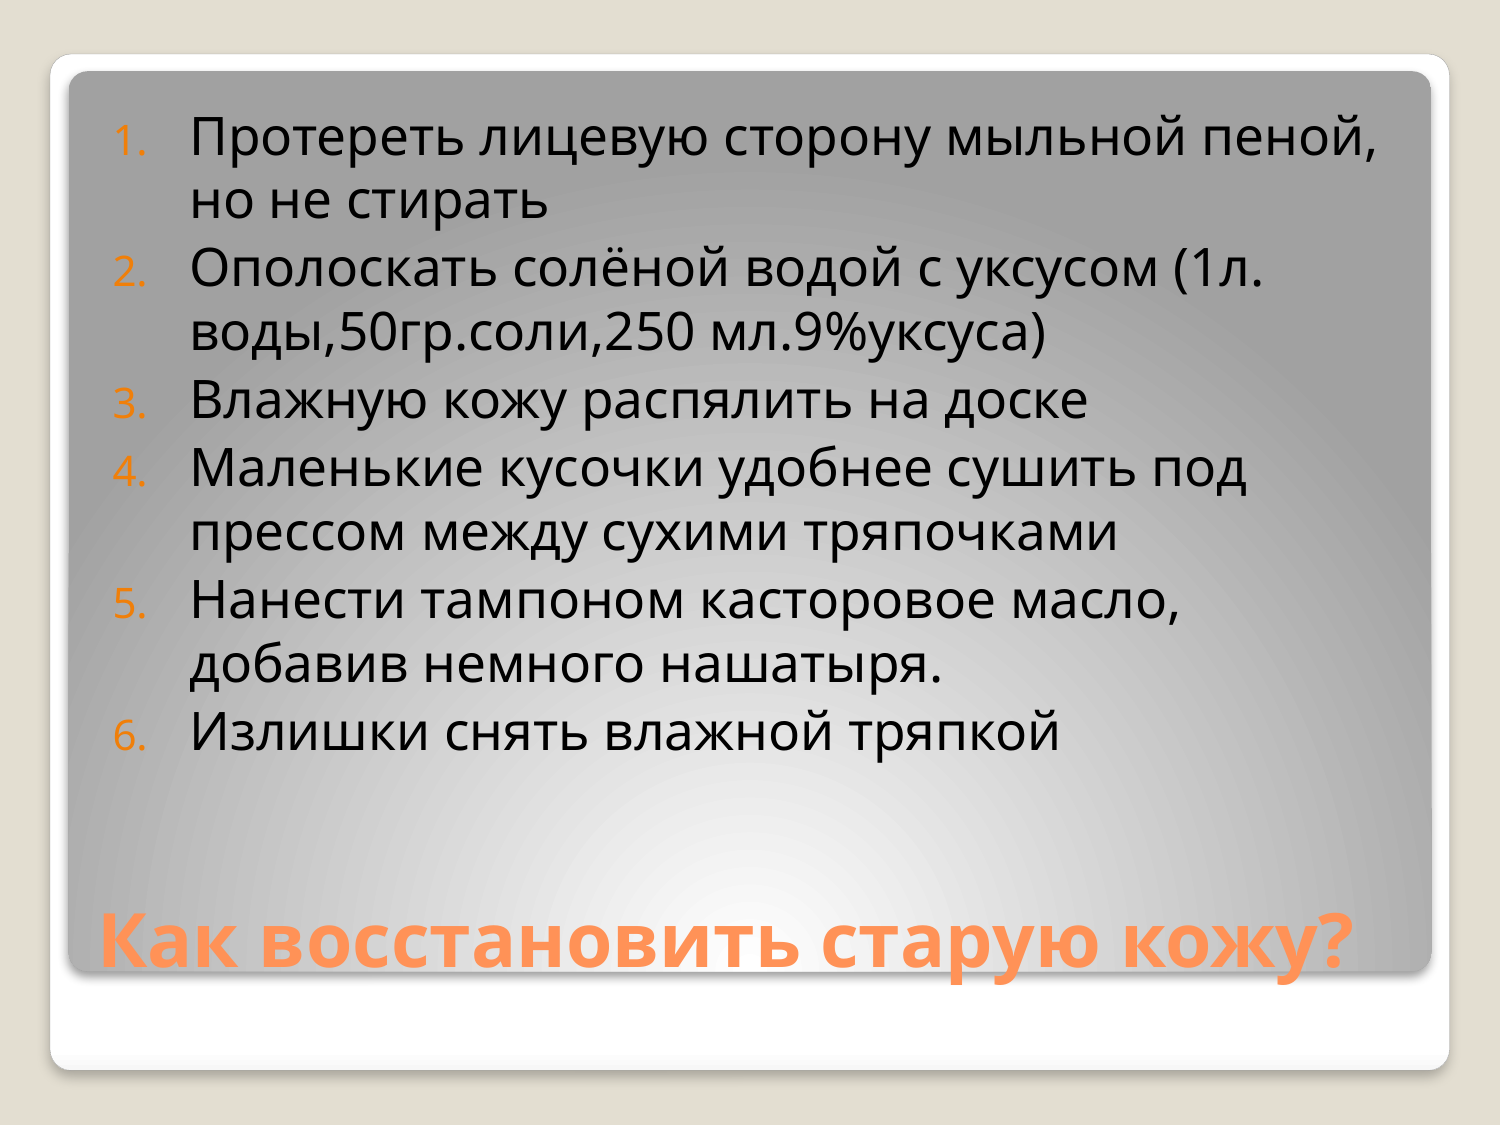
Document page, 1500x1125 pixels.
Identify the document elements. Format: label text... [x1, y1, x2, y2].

title Как восстановить старую кожу? [82, 817, 1425, 990]
list Протереть лицевую сторону мыльной пеной, но не стирать Ополоскать солёной водой с уксусом (1л. воды,50гр.соли,250 мл.9%уксуса) Влажную кожу распялить на доске Маленькие кусочки удобнее сушить под прессом между сухими тряпочками Нанести тампоном касторовое масло, добавив немного нашатыря. Излишки снять влажной тряпкой [82, 86, 1425, 774]
